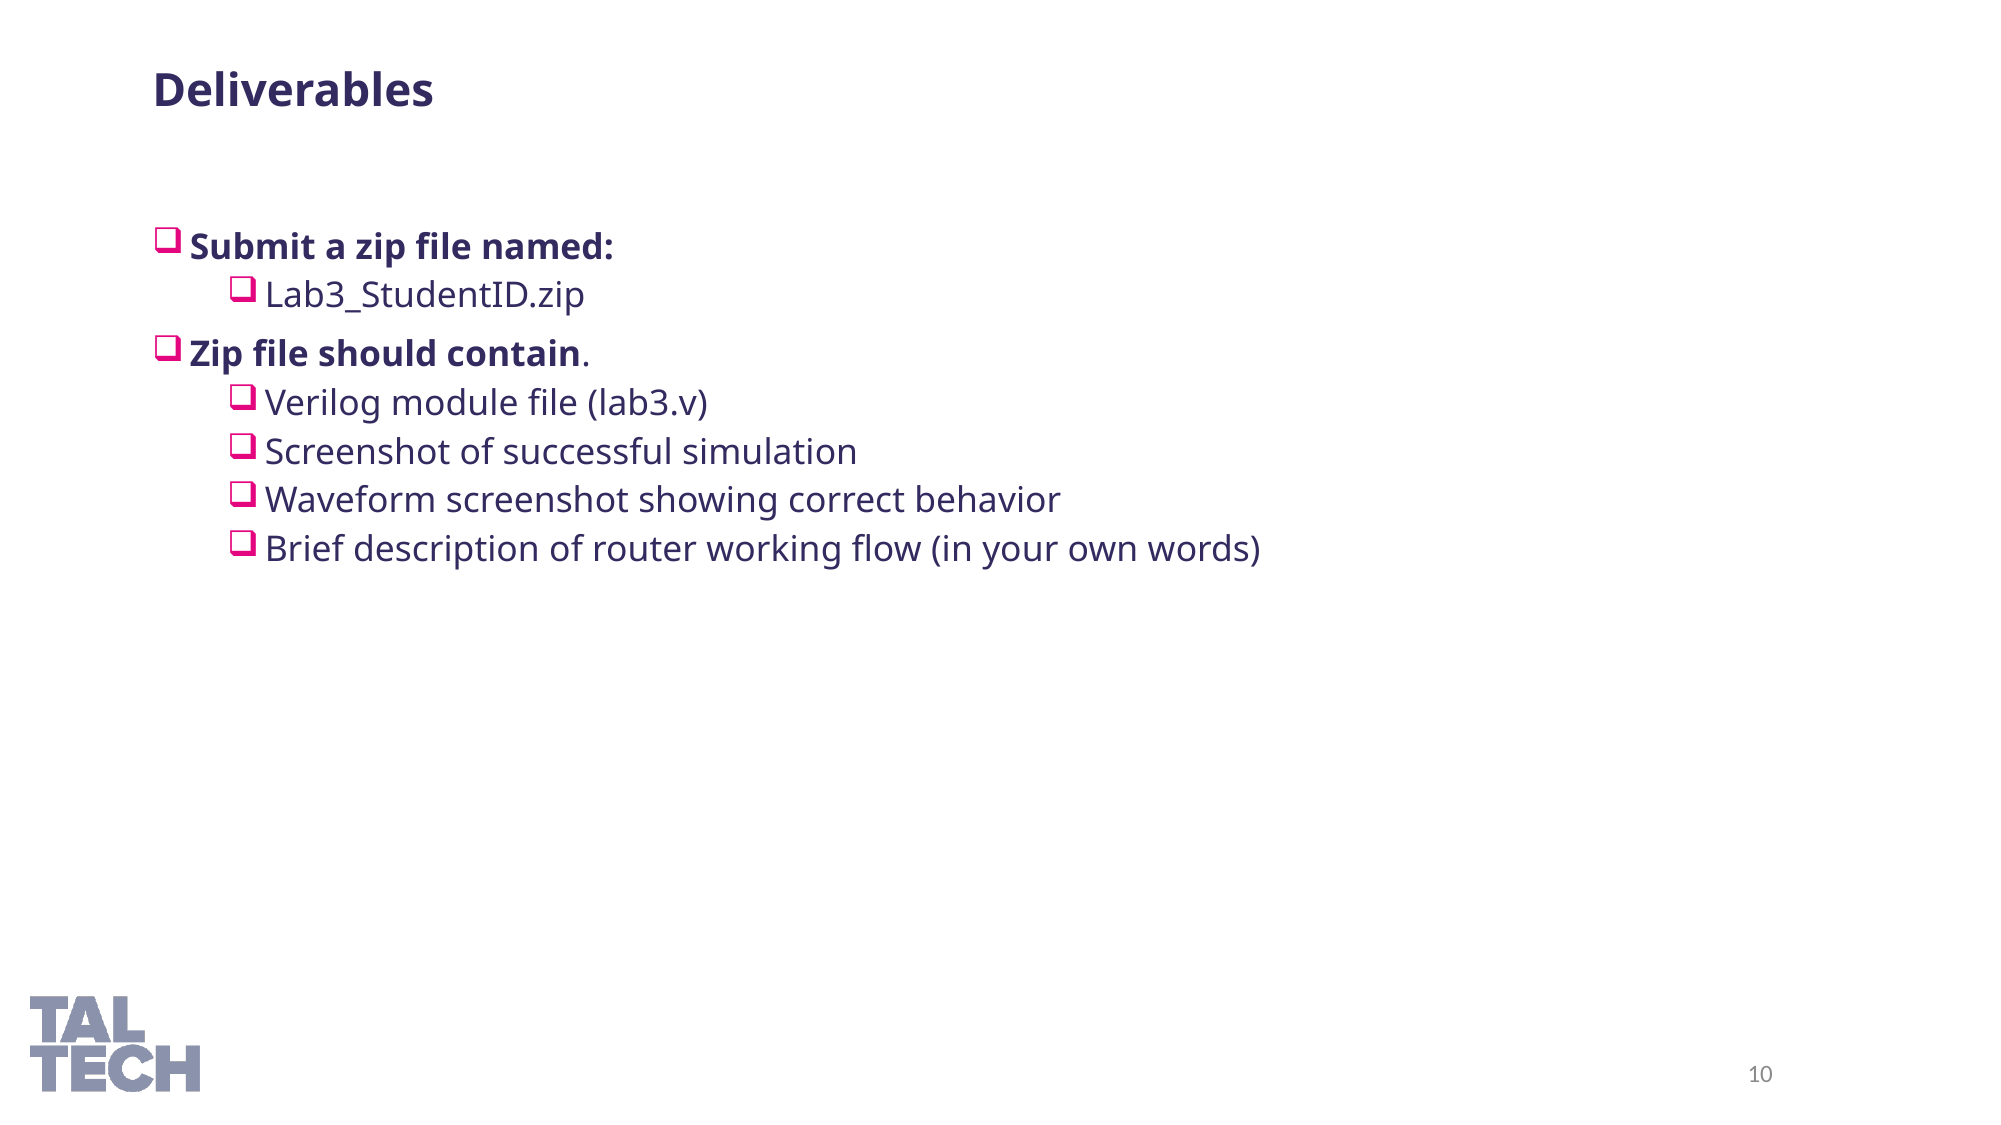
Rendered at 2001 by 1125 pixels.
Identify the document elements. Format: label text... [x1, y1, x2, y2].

slide_number 10 [1338, 1042, 1789, 1103]
picture [25, 990, 204, 1097]
title Deliverables [137, 59, 1863, 187]
list Submit a zip file named: Lab3_StudentID.zip Zip file should contain. Verilog module file (lab3.v) Screenshot of successful simulation Waveform screenshot showing correct behavior Brief description of router working flow (in your own words) [137, 221, 1863, 1014]
